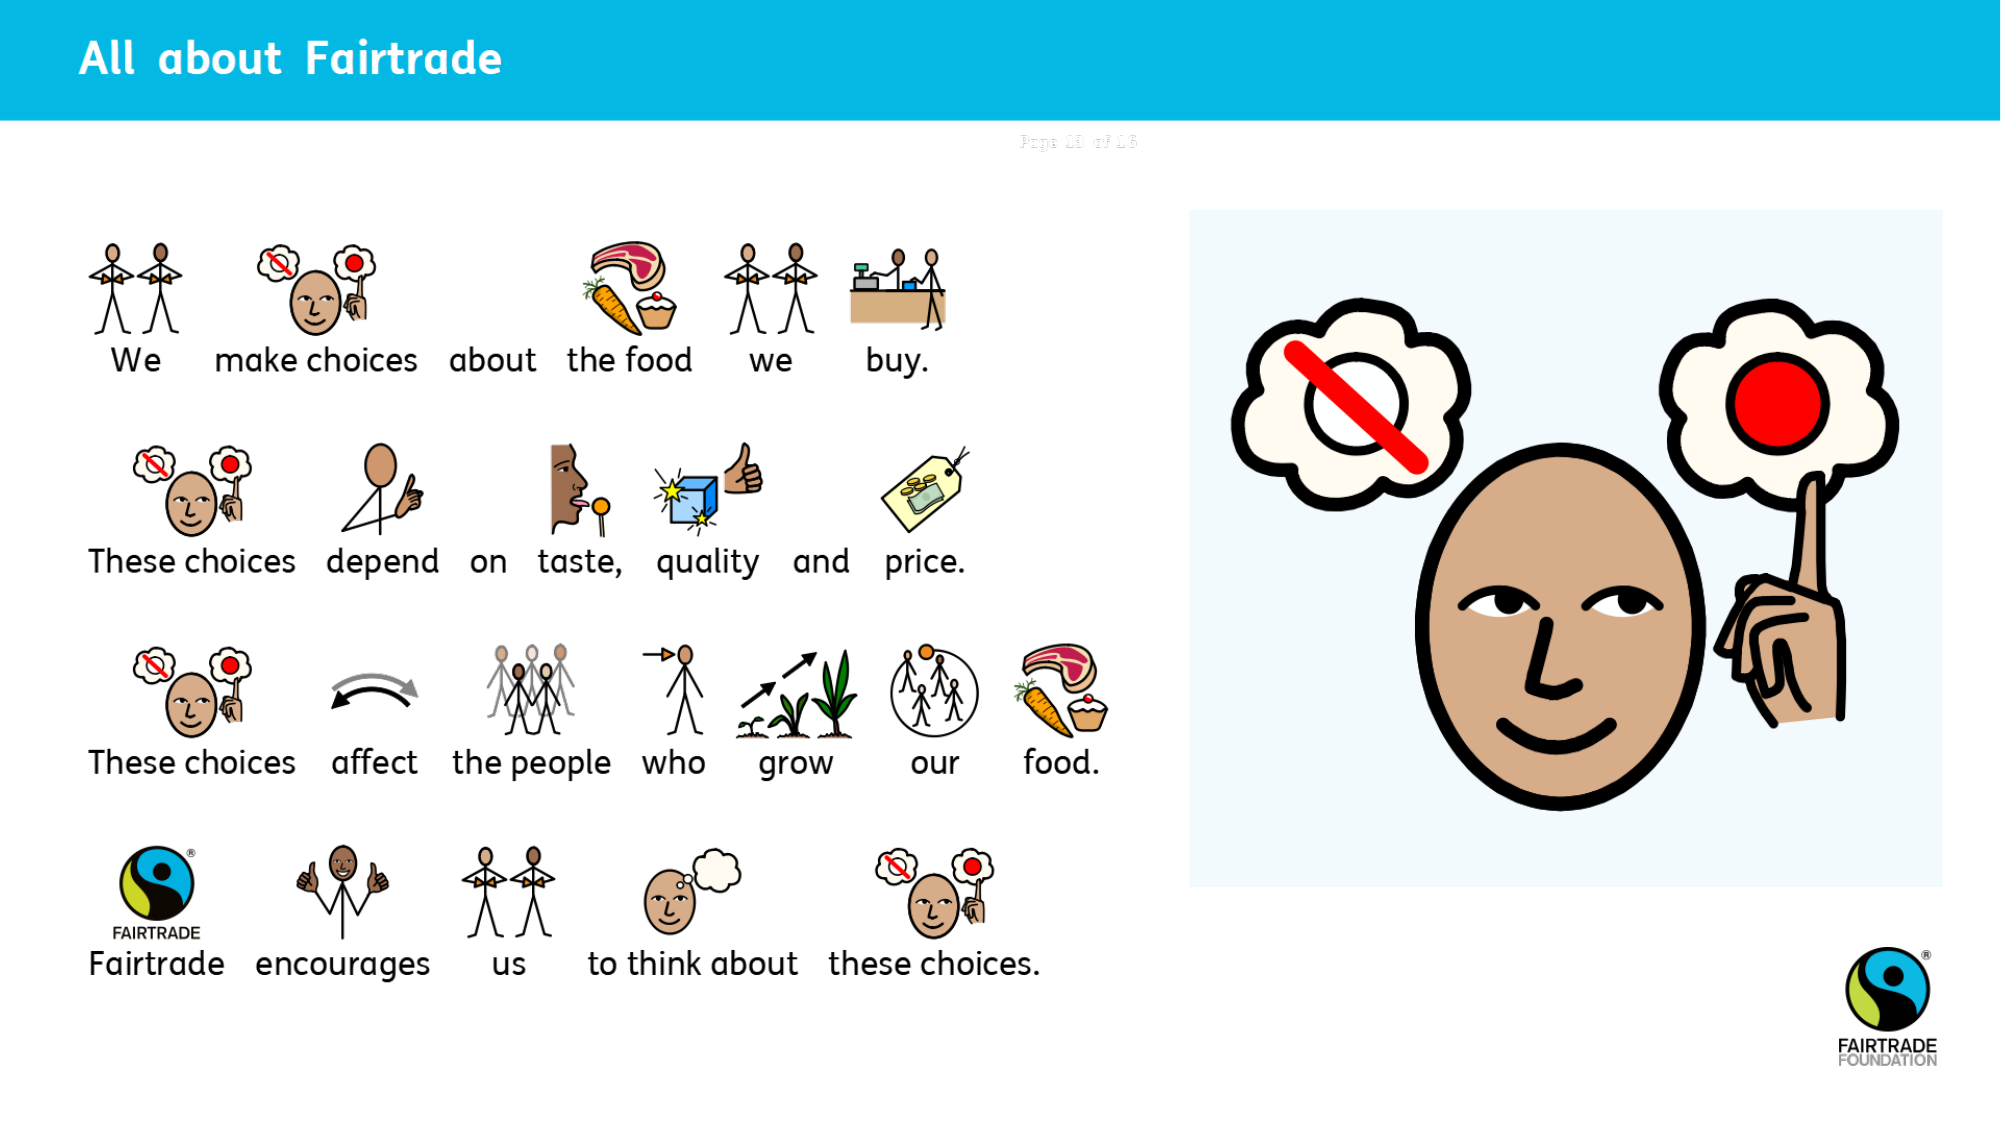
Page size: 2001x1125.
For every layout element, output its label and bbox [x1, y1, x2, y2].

picture [479, 51, 501, 74]
picture [360, 39, 367, 45]
picture [239, 51, 261, 74]
picture [125, 40, 134, 74]
picture [1839, 947, 1938, 1066]
picture [331, 51, 353, 74]
picture [308, 41, 328, 74]
picture [425, 51, 446, 74]
picture [159, 51, 181, 74]
picture [188, 40, 235, 74]
picture [371, 43, 404, 74]
picture [111, 40, 120, 74]
picture [896, 121, 1149, 178]
picture [408, 51, 422, 74]
picture [80, 41, 108, 74]
picture [452, 40, 475, 74]
picture [58, 210, 1943, 1049]
picture [360, 51, 366, 74]
picture [264, 43, 281, 74]
